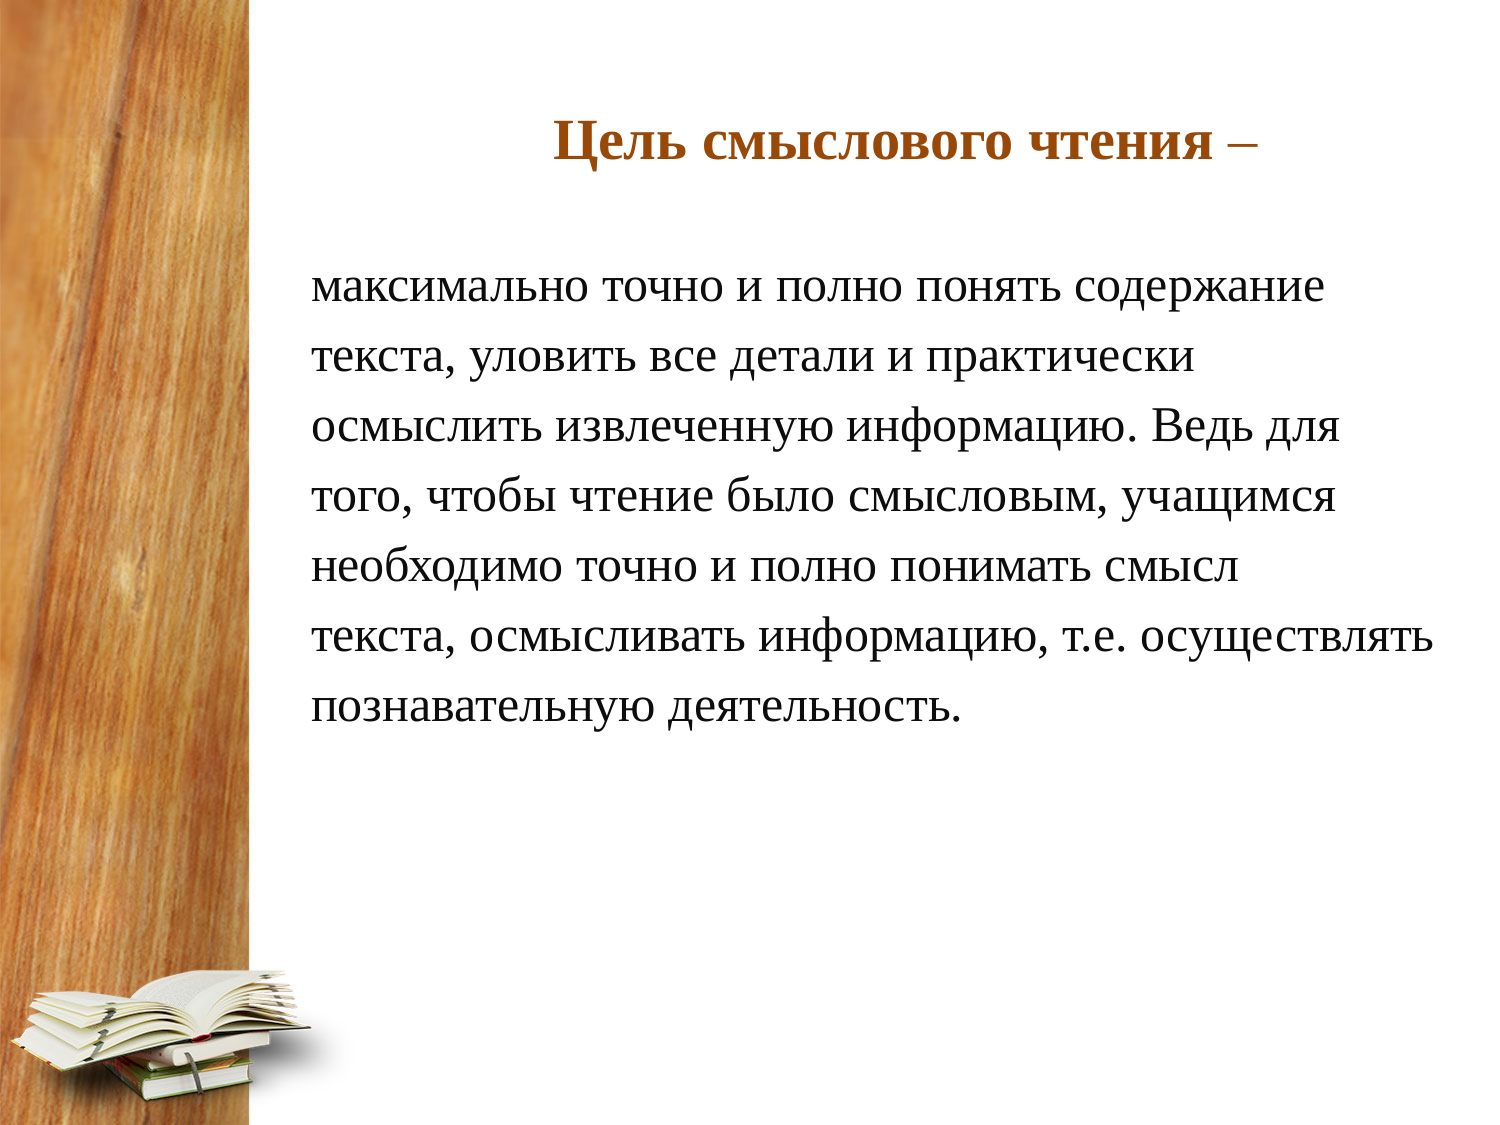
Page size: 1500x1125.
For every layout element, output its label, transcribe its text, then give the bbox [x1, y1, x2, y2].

picture [0, 0, 1500, 1125]
list Цель смыслового чтения – максимально точно и полно понять содержание текста, уловить все детали и практически осмыслить извлеченную информацию. Ведь для того, чтобы чтение было смысловым, учащимся необходимо точно и полно понимать смысл текста, осмысливать информацию, т.е. осуществлять познавательную деятельность. [246, 93, 1500, 974]
